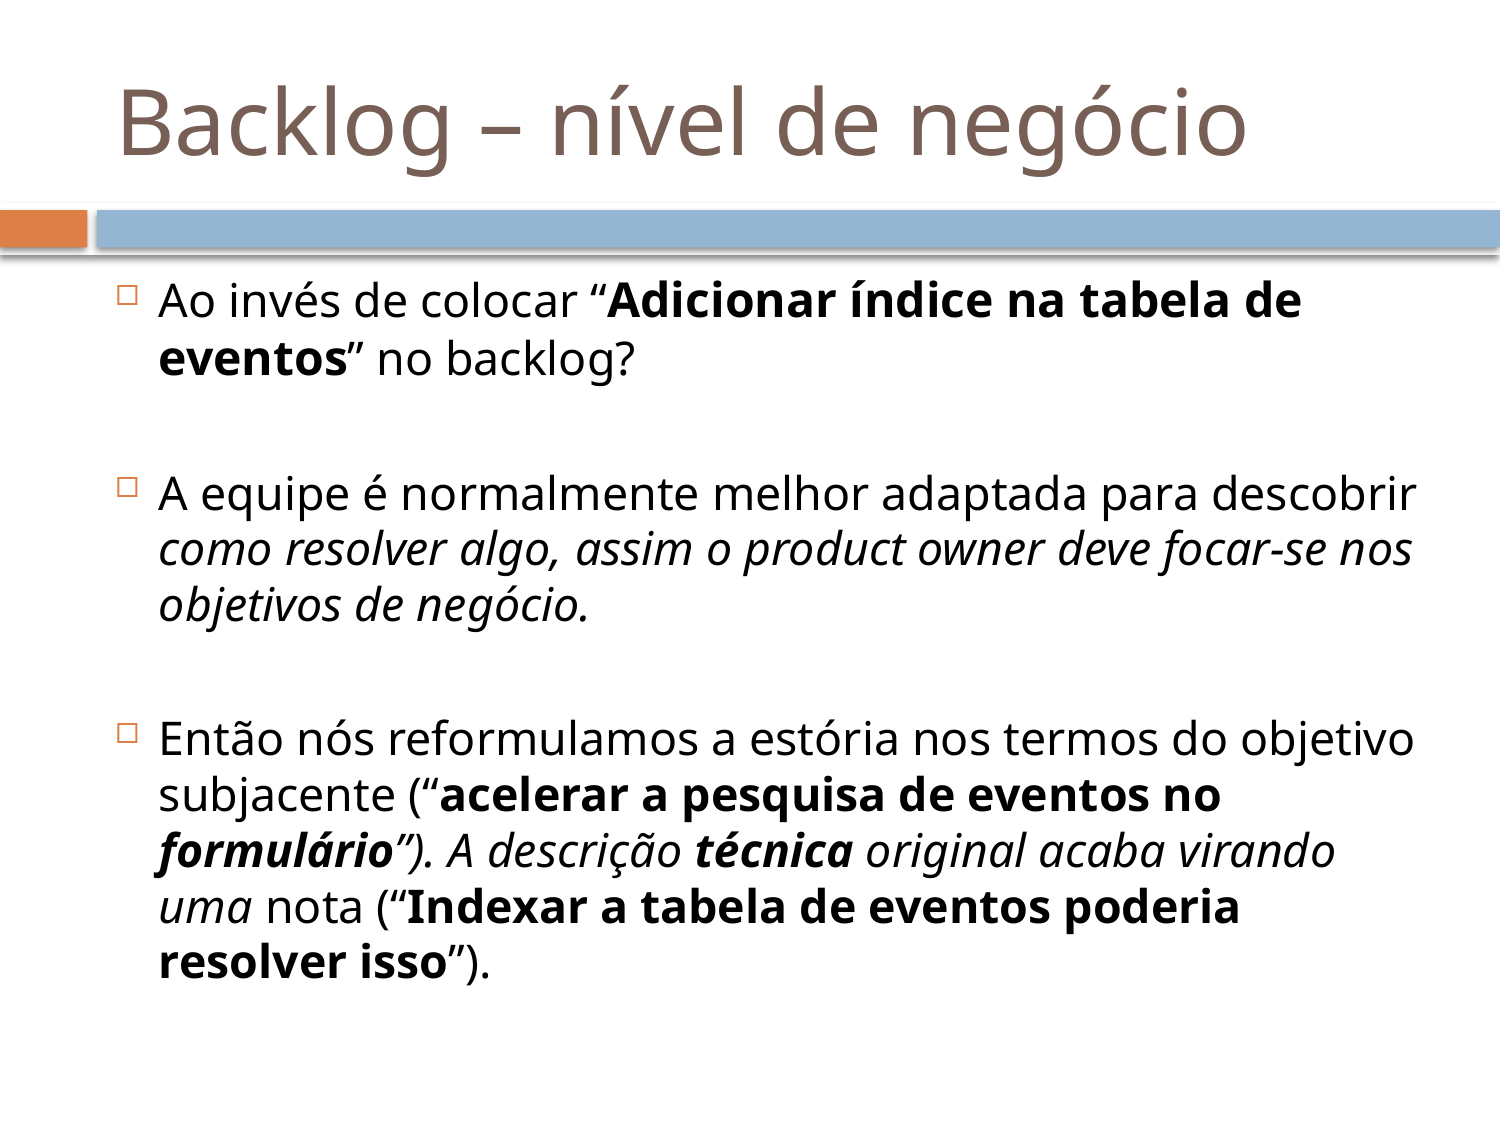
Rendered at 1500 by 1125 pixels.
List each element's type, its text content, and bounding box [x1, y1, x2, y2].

title Backlog – nível de negócio [100, 37, 1438, 200]
list Ao invés de colocar “Adicionar índice na tabela de eventos” no backlog? A equipe é normalmente melhor adaptada para descobrir como resolver algo, assim o product owner deve focar-se nos objetivos de negócio. Então nós reformulamos a estória nos termos do objetivo subjacente (“acelerar a pesquisa de eventos no formulário”). A descrição técnica original acaba virando uma nota (“Indexar a tabela de eventos poderia resolver isso”). [100, 262, 1438, 1000]
